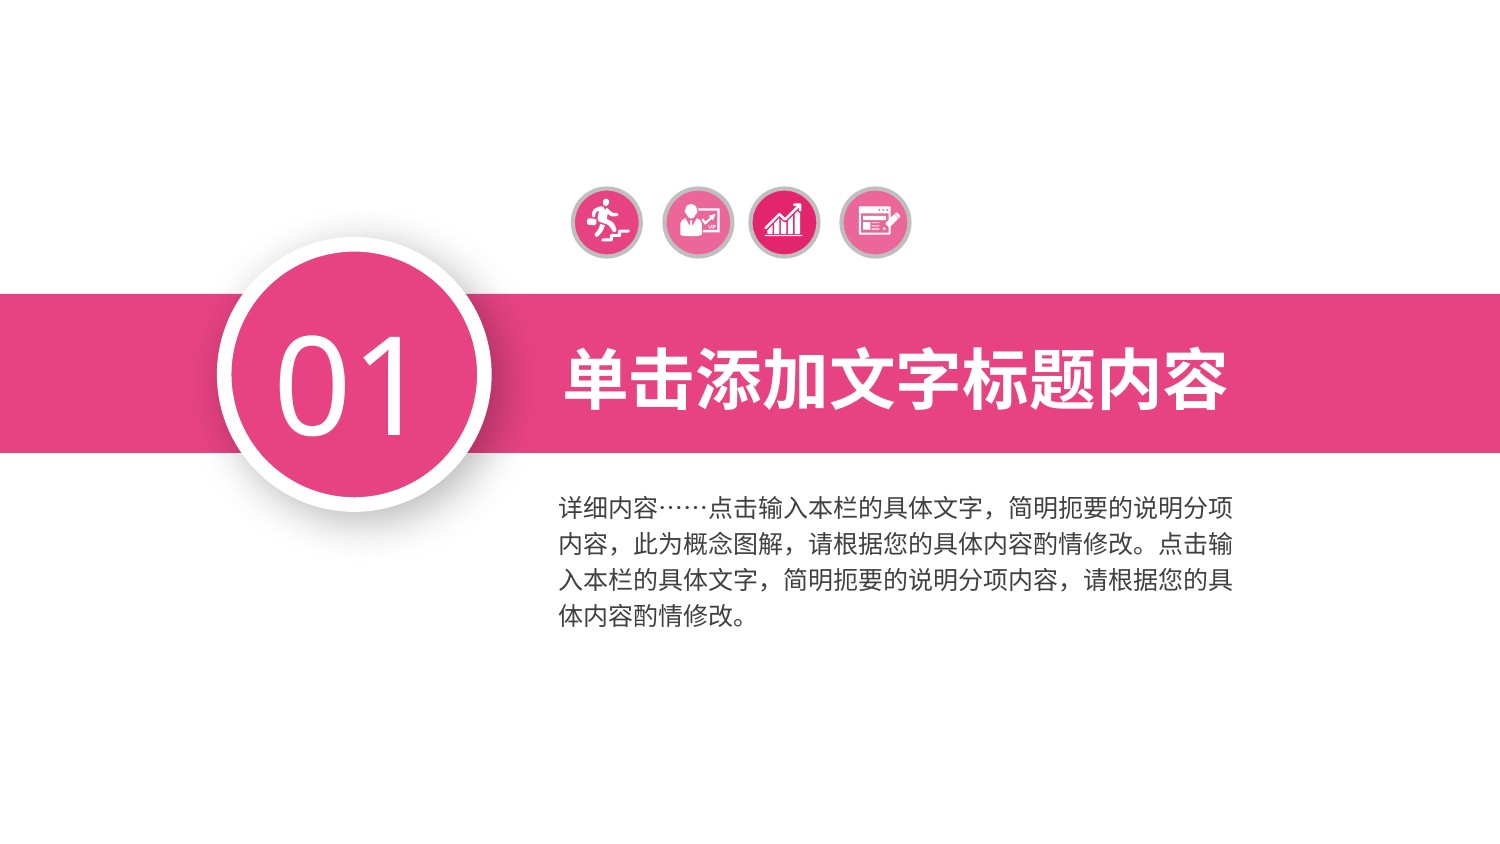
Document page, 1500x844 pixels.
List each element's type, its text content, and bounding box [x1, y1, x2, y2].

text_box [499, 293, 1500, 454]
text_box 单击添加文字标题内容 [547, 330, 1246, 426]
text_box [572, 188, 641, 257]
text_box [750, 188, 819, 257]
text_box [664, 188, 733, 257]
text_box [841, 188, 910, 257]
text_box 详细内容……点击输入本栏的具体文字，简明扼要的说明分项内容，此为概念图解，请根据您的具体内容酌情修改。点击输入本栏的具体文字，简明扼要的说明分项内容，请根据您的具体内容酌情修改。 [547, 481, 1246, 636]
text_box [0, 293, 224, 454]
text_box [224, 244, 485, 505]
